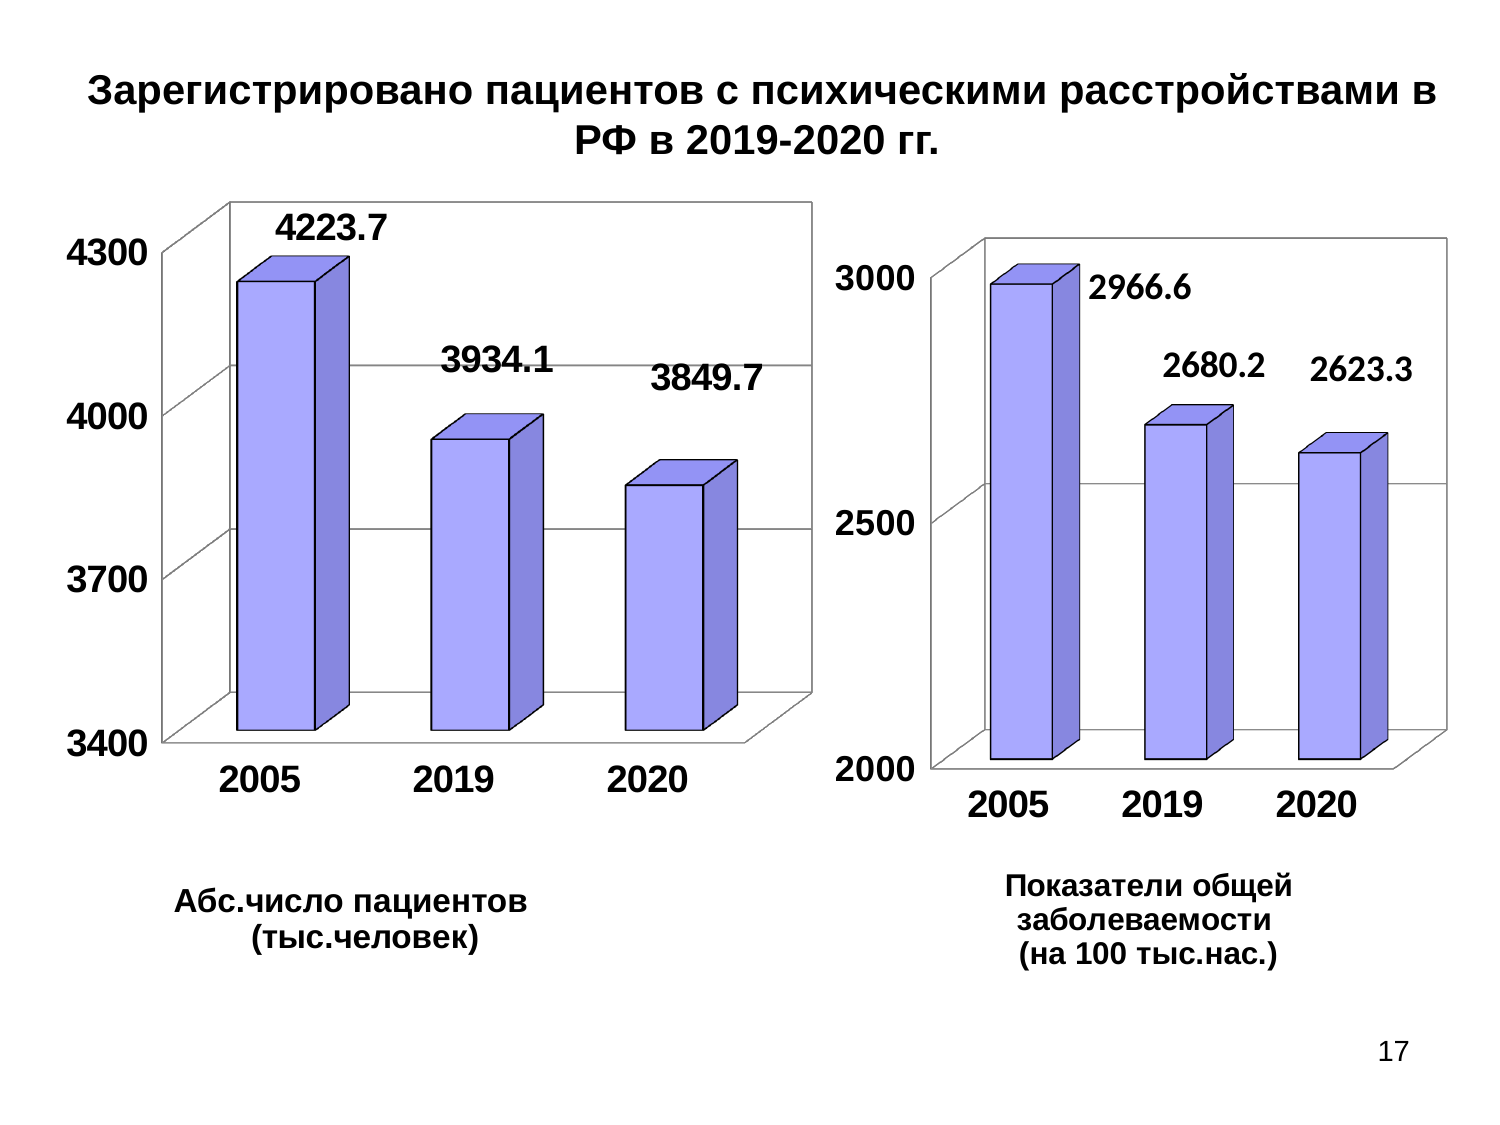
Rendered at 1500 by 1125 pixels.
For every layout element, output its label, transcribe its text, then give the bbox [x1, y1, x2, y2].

title Зарегистрировано пациентов с психическими расстройствами в РФ в 2019-2020 гг. [55, 45, 1470, 180]
chart [825, 215, 1458, 1007]
chart [26, 178, 814, 1013]
slide_number 17 [1074, 1024, 1425, 1103]
